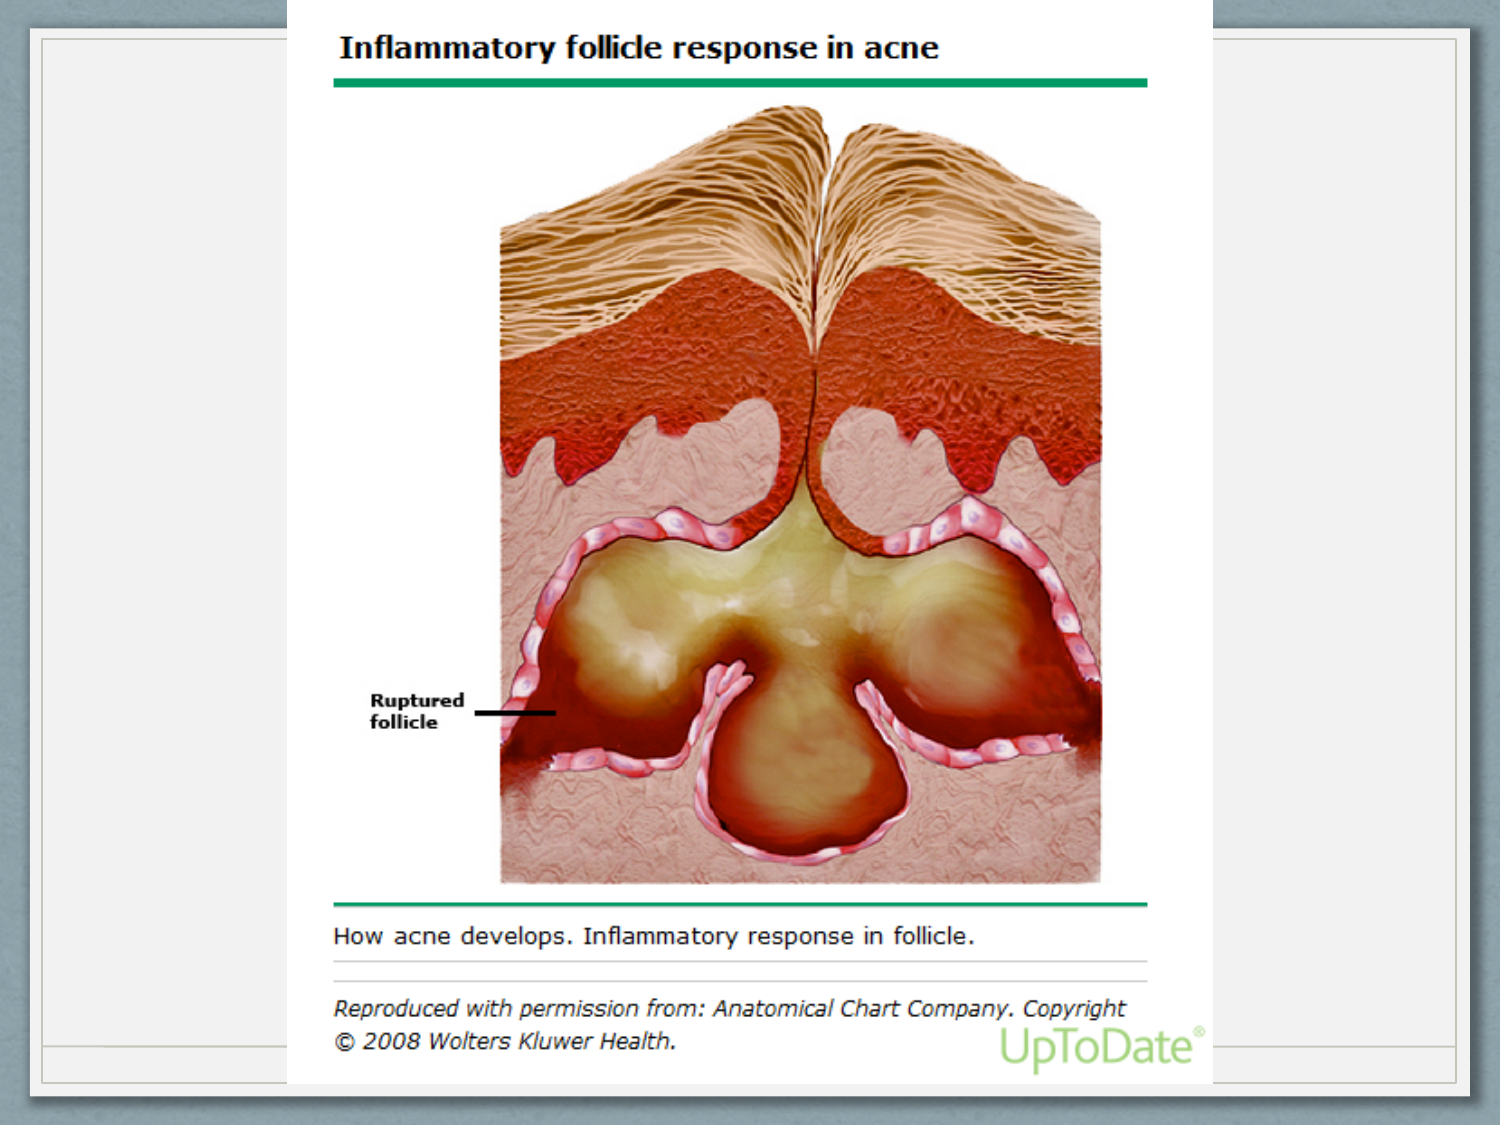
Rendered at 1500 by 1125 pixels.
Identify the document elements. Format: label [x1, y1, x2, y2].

picture [286, 0, 1213, 1084]
